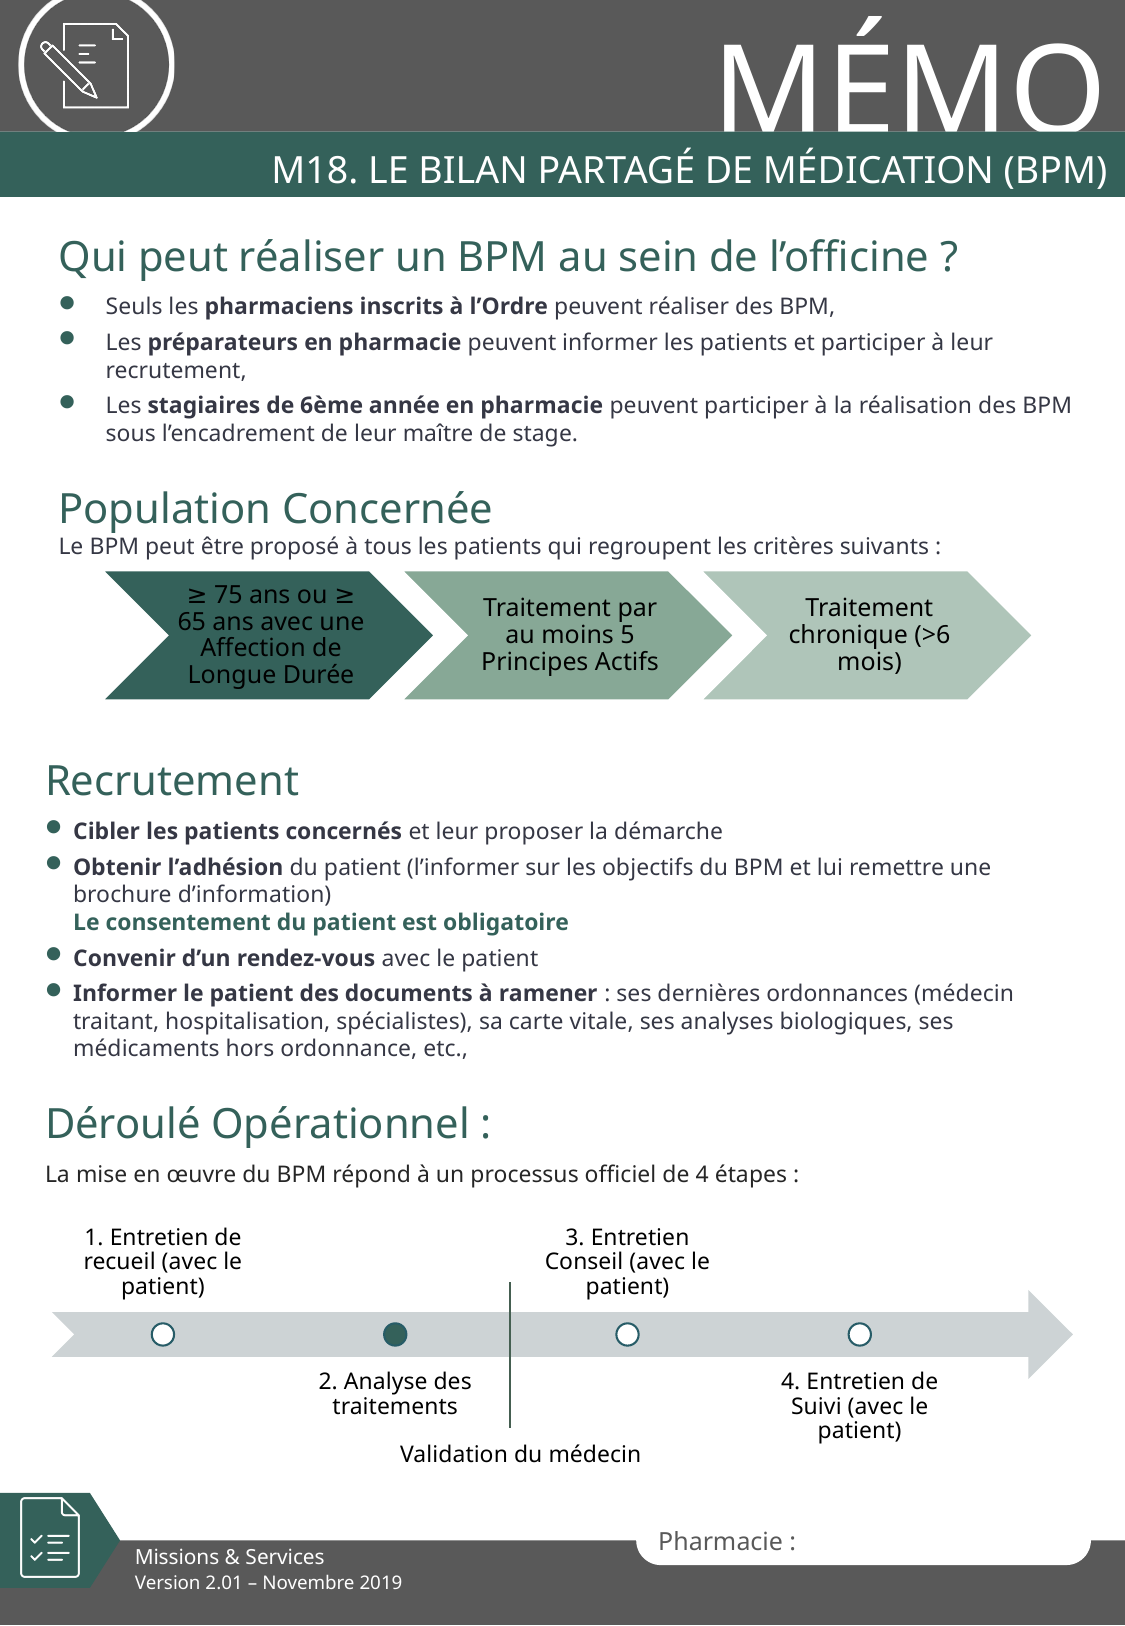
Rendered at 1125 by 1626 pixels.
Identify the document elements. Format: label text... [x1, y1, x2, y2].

text_box Validation du médecin [385, 1447, 657, 1475]
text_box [101, 570, 1034, 701]
text_box Qui peut réaliser un BPM au sein de l’officine ? Seuls les pharmaciens inscrits à l’Ordre peuvent réaliser des BPM, Les préparateurs en pharmacie peuvent informer les patients et participer à leur recrutement, Les stagiaires de 6ème année en pharmacie peuvent participer à la réalisation des BPM sous l’encadrement de leur maître de stage. Population Concernée Le BPM peut être proposé à tous les patients qui regroupent les critères suivants : [43, 221, 1092, 594]
text_box Recrutement Cibler les patients concernés et leur proposer la démarche Obtenir l’adhésion du patient (l’informer sur les objectifs du BPM et lui remettre une brochure d’information) Le consentement du patient est obligatoire Convenir d’un rendez-vous avec le patient Informer le patient des documents à ramener : ses dernières ordonnances (médecin traitant, hospitalisation, spécialistes), sa carte vitale, ses analyses biologiques, ses médicaments hors ordonnance, etc., Déroulé Opérationnel : La mise en œuvre du BPM répond à un processus officiel de 4 étapes : [30, 746, 1078, 1195]
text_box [51, 1222, 1073, 1447]
title M18. le Bilan Partagé de Médication (BPM) [33, 142, 1123, 199]
picture [18, 0, 175, 132]
picture [20, 1497, 80, 1578]
